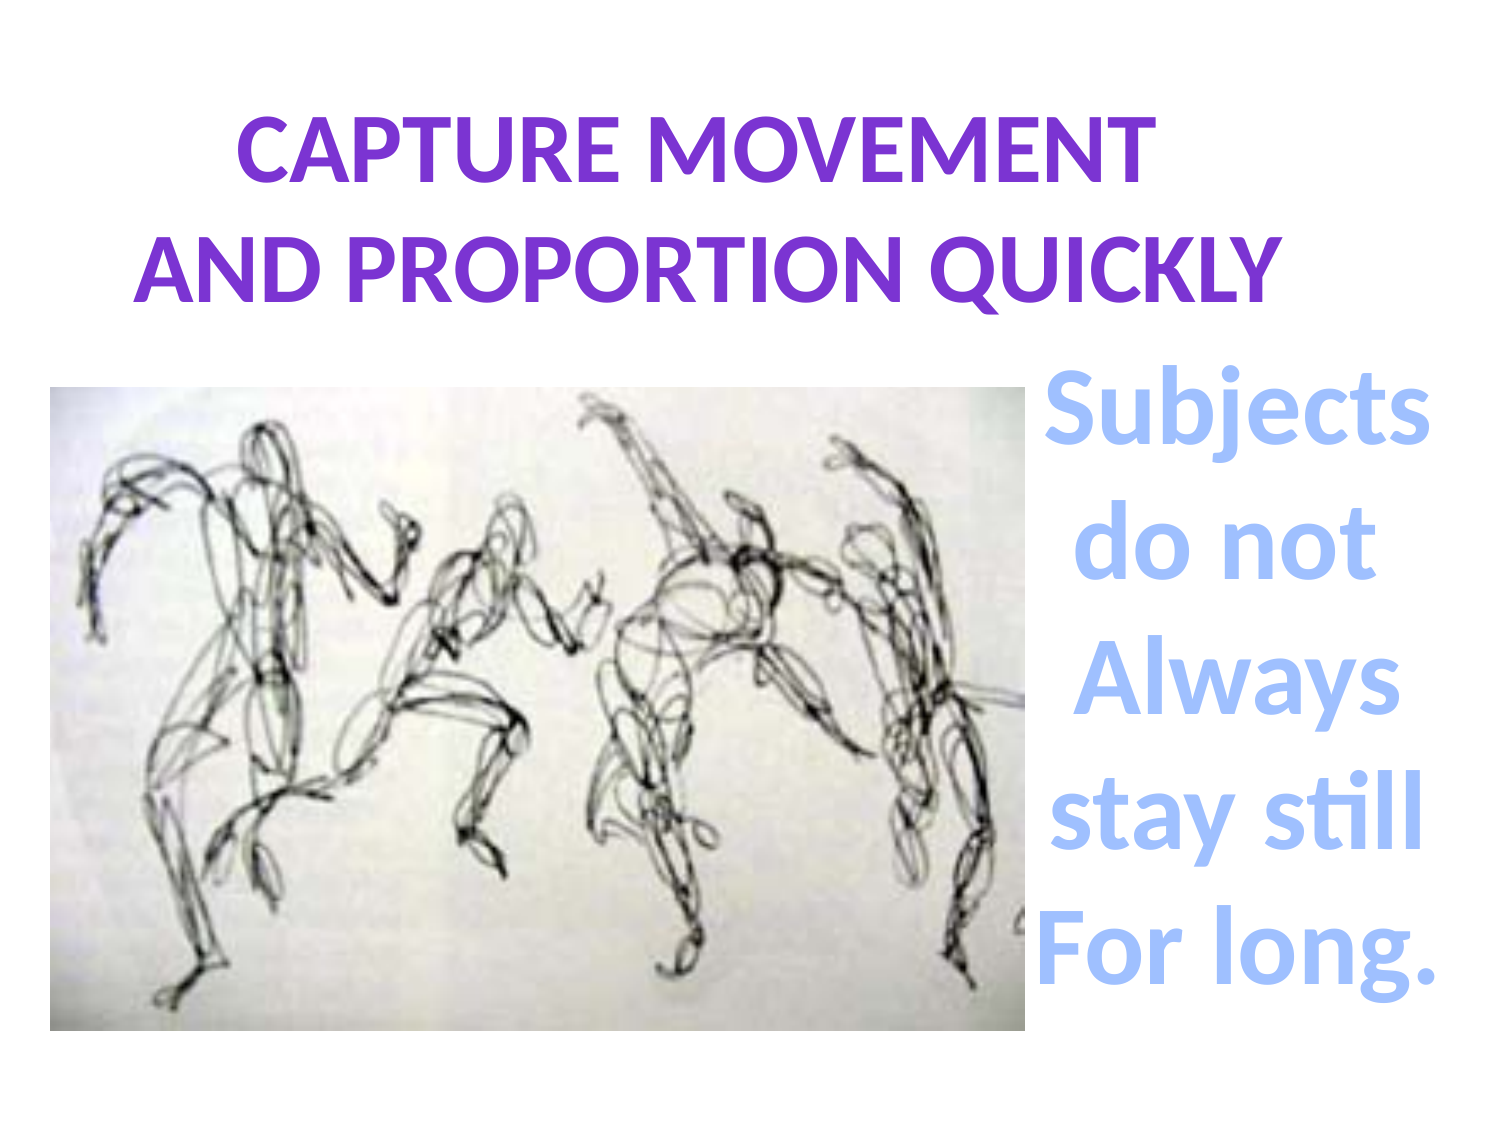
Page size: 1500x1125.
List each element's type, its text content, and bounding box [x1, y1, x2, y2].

text_box Subjects do not Always stay still For long. [976, 324, 1500, 1015]
text_box Capture movement And Proportion quickly [118, 74, 1299, 330]
picture [49, 387, 1026, 1031]
